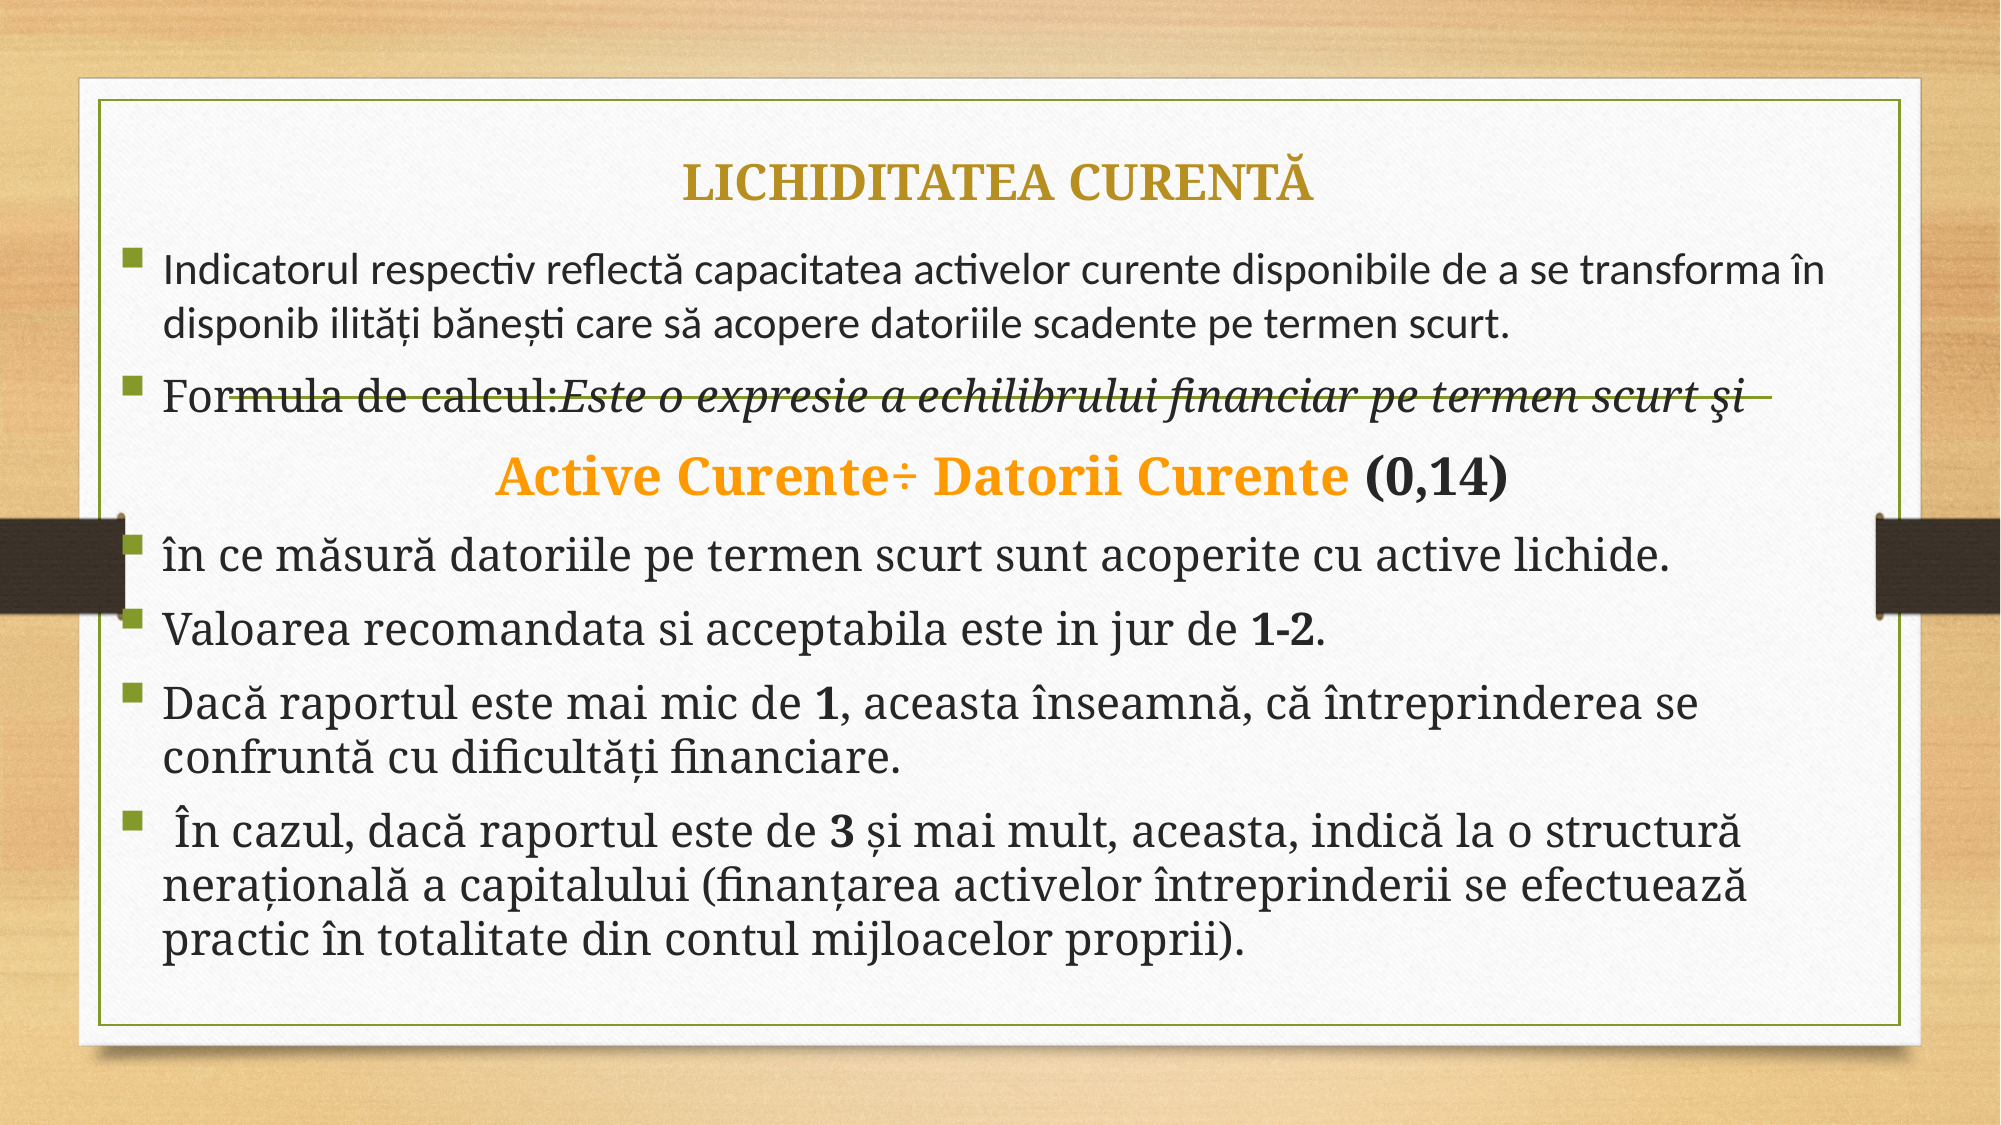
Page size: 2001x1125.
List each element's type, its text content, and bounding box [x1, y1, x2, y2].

title LICHIDITATEA CURENTĂ [98, 133, 1899, 228]
list Indicatorul respectiv reflectă capacitatea activelor curente disponibile de a se transforma în disponib ilităţi băneşti care să acopere datoriile scadente pe termen scurt. Formula de calcul:Este o expresie a echilibrului financiar pe termen scurt şi Active Curente÷ Datorii Curente (0,14) în ce măsură datoriile pe termen scurt sunt acoperite cu active lichide. Valoarea recomandata si acceptabila este in jur de 1-2. Dacă raportul este mai mic de 1, aceasta înseamnă, că întreprinderea se confruntă cu dificultăți financiare. În cazul, dacă raportul este de 3 și mai mult, aceasta, indică la o structură nerațională a capitalului (finanțarea activelor întreprinderii se efectuează practic în totalitate din contul mijloacelor proprii). [102, 231, 1903, 987]
picture [0, 0, 2001, 1125]
